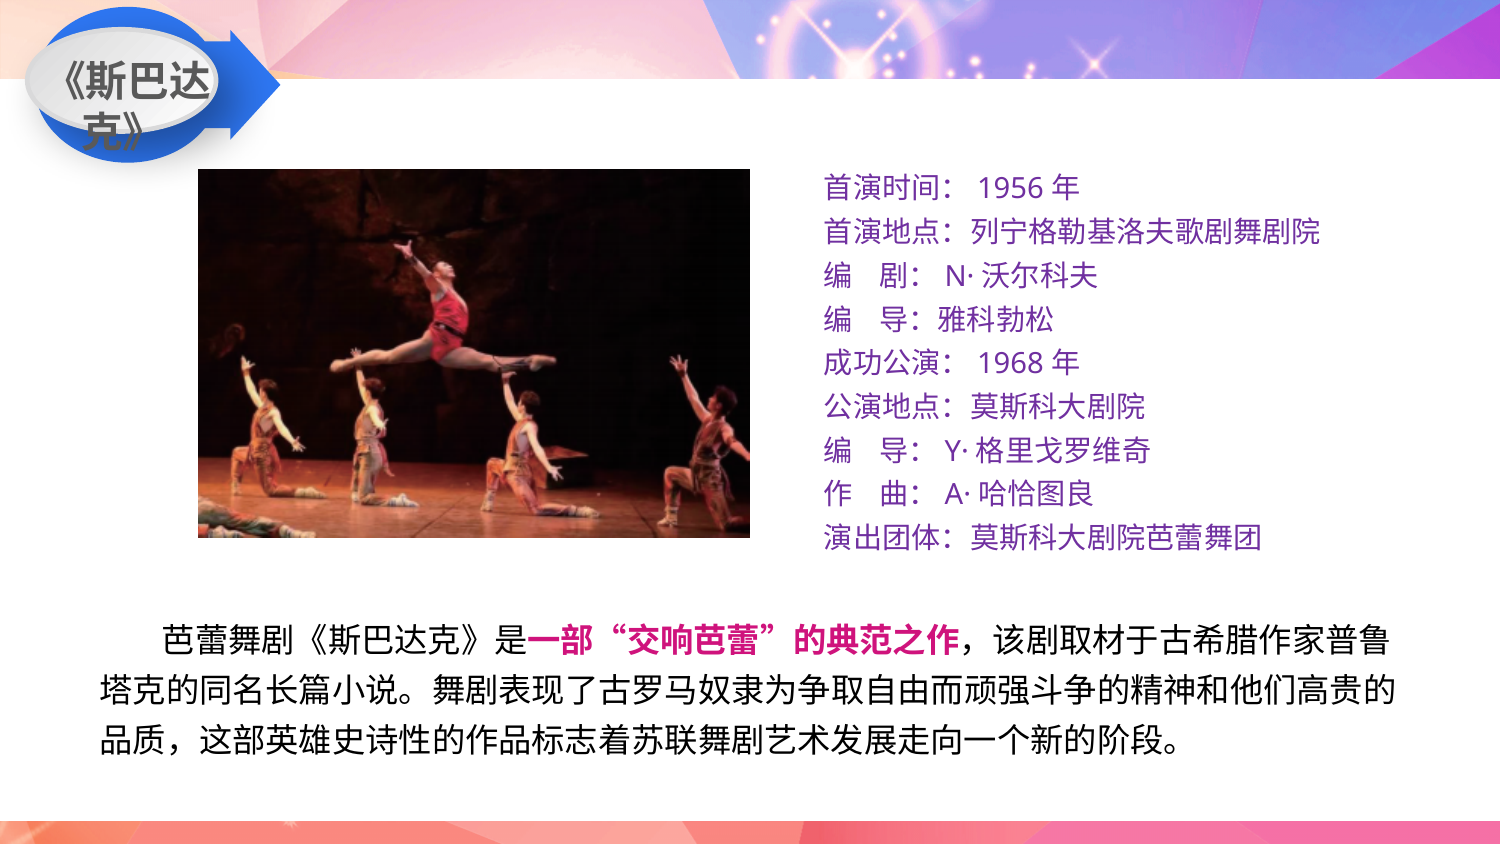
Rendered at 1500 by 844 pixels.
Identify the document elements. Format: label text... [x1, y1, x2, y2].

picture [0, 0, 1500, 79]
text_box 首演时间：1956年 首演地点：列宁格勒基洛夫歌剧舞剧院 编 剧：N·沃尔科夫 编 导：雅科勃松 成功公演：1968年 公演地点：莫斯科大剧院 编 导：Y·格里戈罗维奇 作 曲：A·哈恰图良 演出团体：莫斯科大剧院芭蕾舞团 [761, 153, 1366, 580]
picture [0, 821, 1500, 844]
text_box 芭蕾舞剧《斯巴达克》是一部“交响芭蕾”的典范之作，该剧取材于古希腊作家普鲁塔克的同名长篇小说。舞剧表现了古罗马奴隶为争取自由而顽强斗争的精神和他们高贵的品质，这部英雄史诗性的作品标志着苏联舞剧艺术发展走向一个新的阶段。 [84, 601, 1428, 767]
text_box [5, 15, 297, 154]
picture [197, 169, 750, 538]
